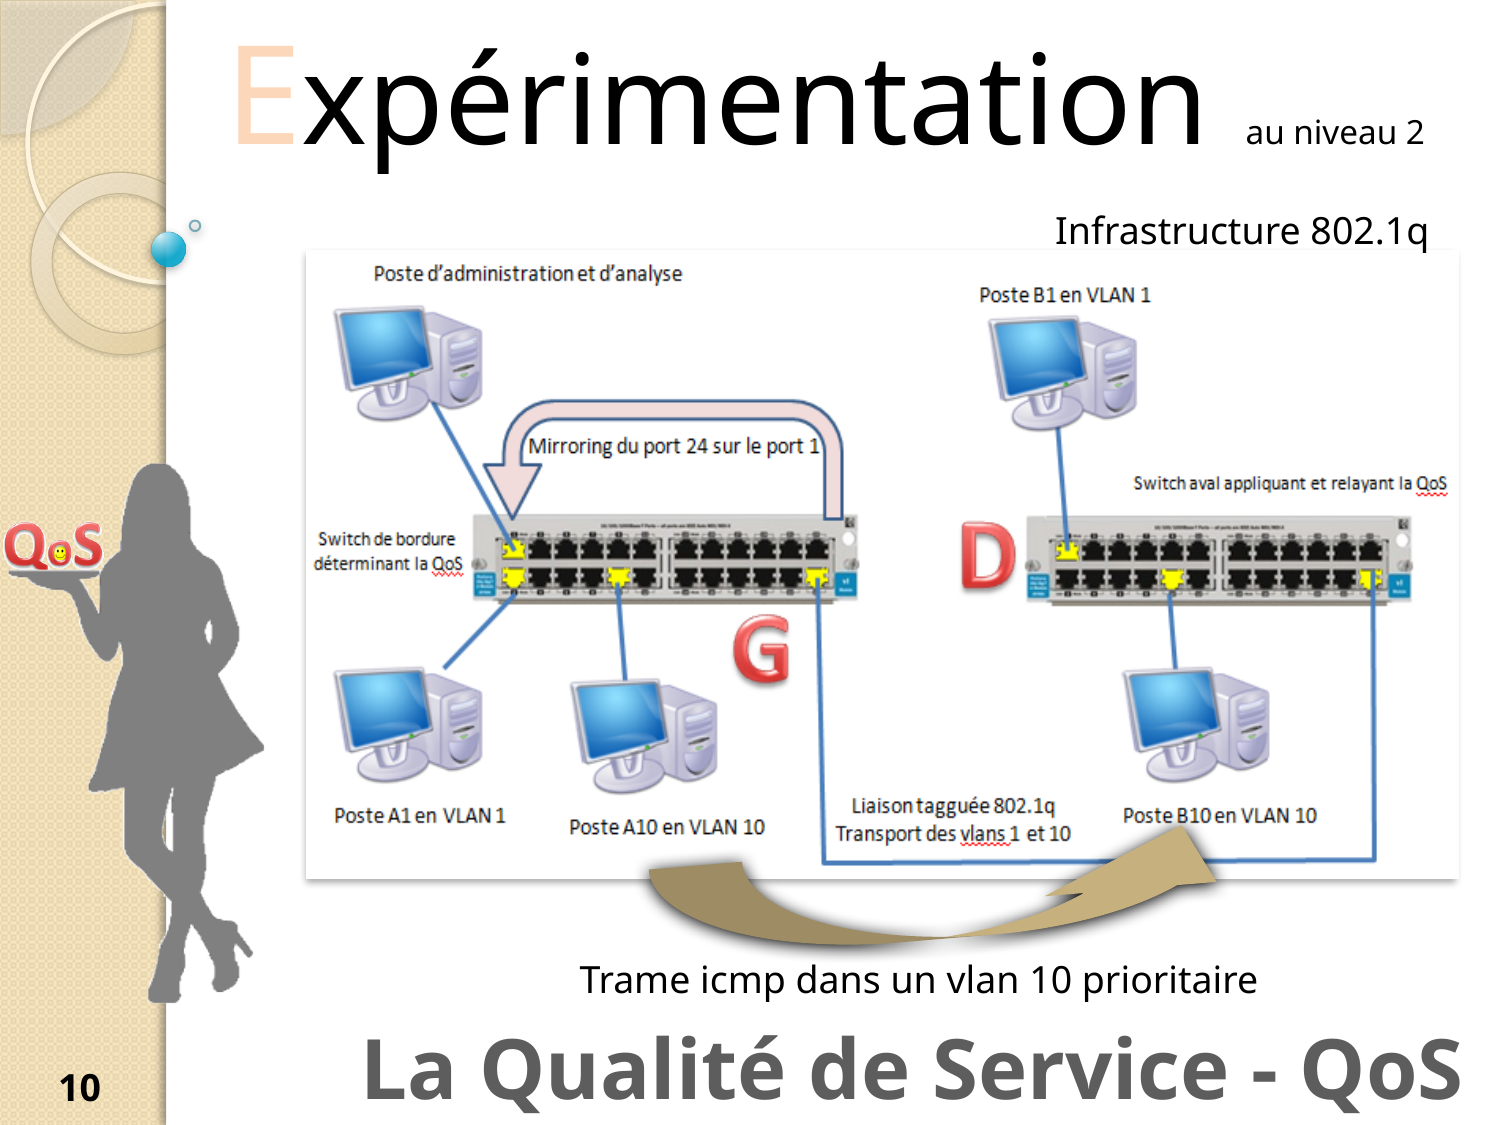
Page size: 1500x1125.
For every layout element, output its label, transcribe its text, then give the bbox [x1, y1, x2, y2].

picture [306, 250, 1459, 880]
text_box [655, 892, 1169, 947]
text_box Infrastructure 802.1q [1040, 199, 1445, 247]
text_box Trame icmp dans un vlan 10 prioritaire [564, 948, 1274, 1009]
text_box Expérimentation au niveau 2 [210, 0, 1441, 180]
picture [2, 462, 266, 1005]
